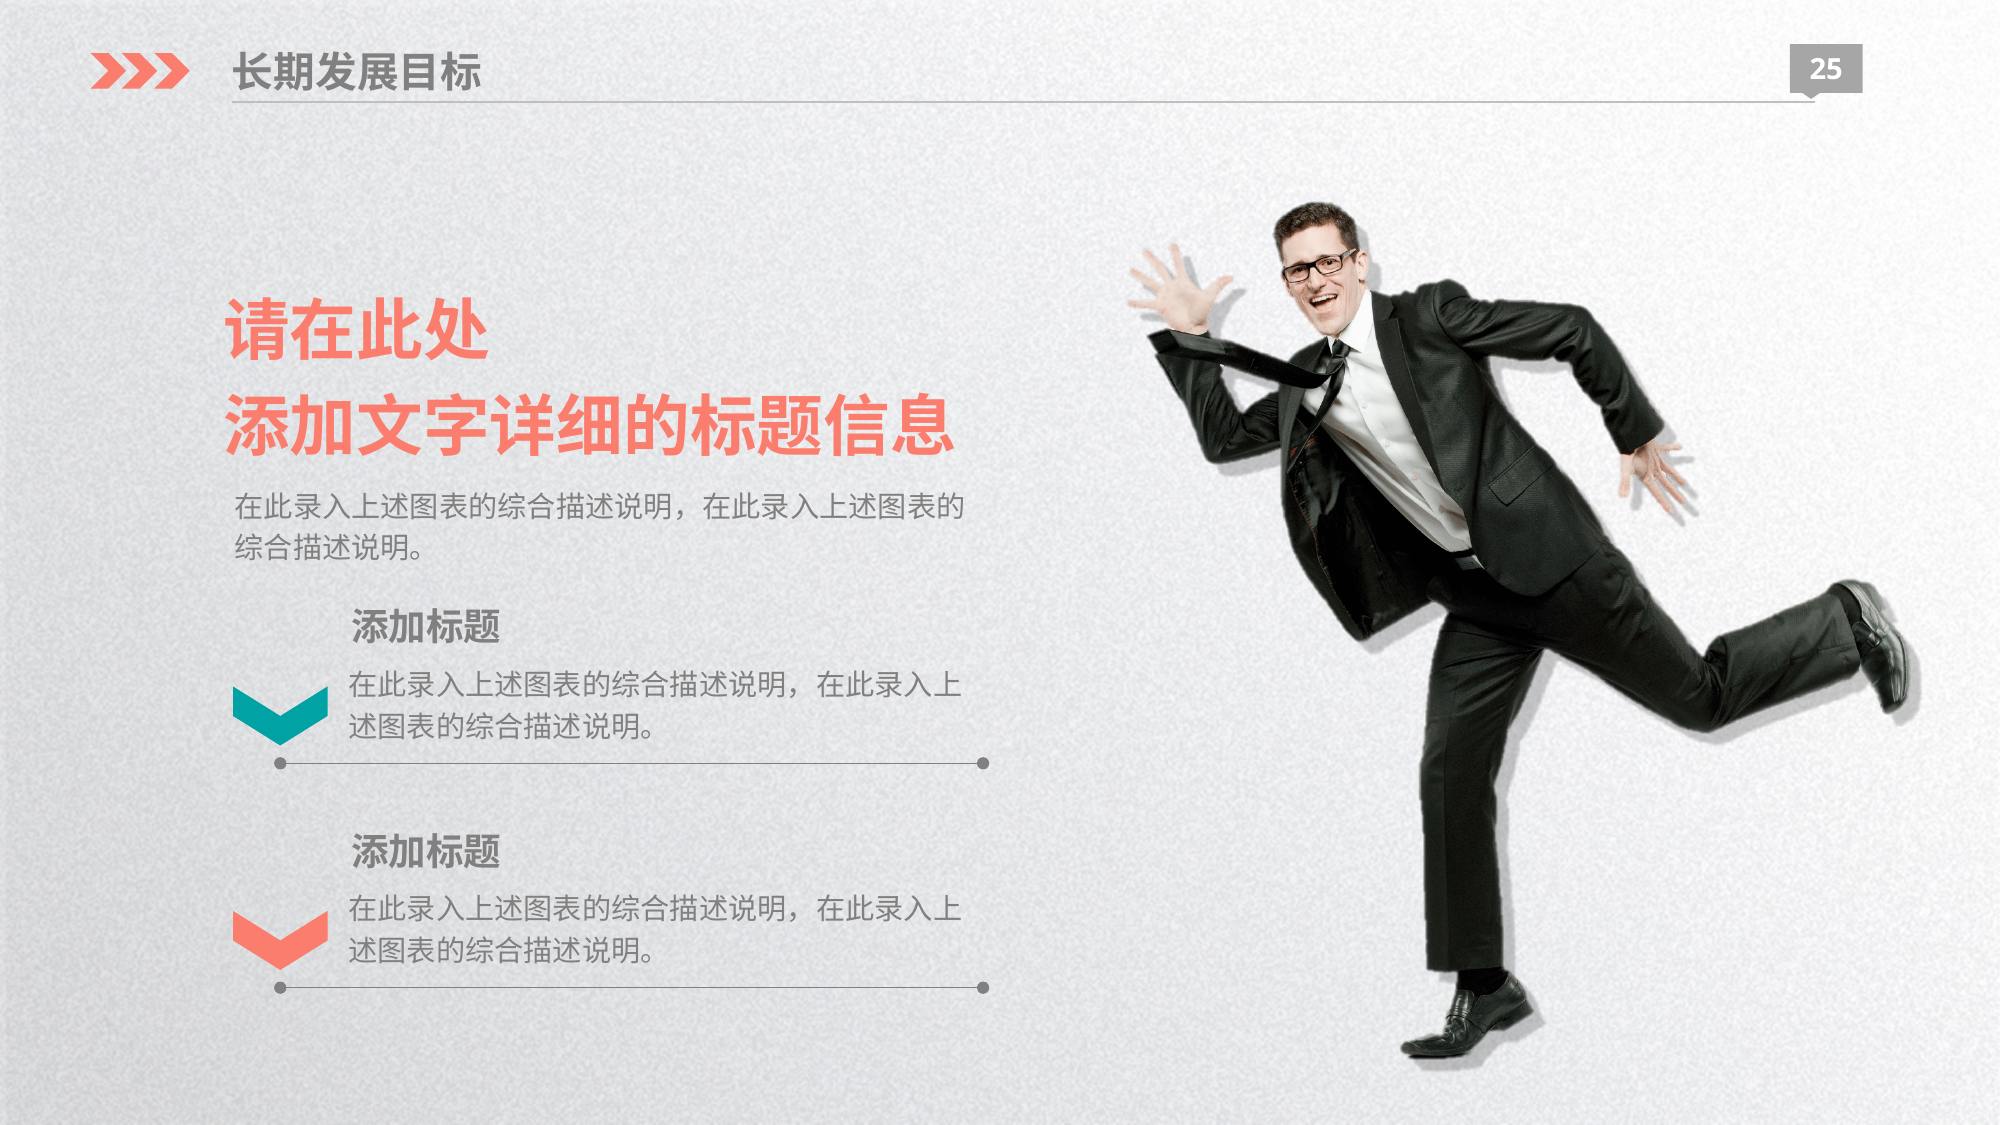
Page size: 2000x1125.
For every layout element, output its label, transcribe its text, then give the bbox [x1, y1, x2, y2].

text_box 25 [1789, 44, 1863, 92]
text_box 在此录入上述图表的综合描述说明，在此录入上述图表的综合描述说明。 [219, 473, 984, 573]
text_box [1787, 42, 1865, 101]
text_box 请在此处 添加文字详细的标题信息 [208, 264, 1093, 471]
text_box 在此录入上述图表的综合描述说明，在此录入上述图表的综合描述说明。 [333, 651, 1000, 751]
text_box 长期发展目标 [220, 39, 587, 102]
text_box 添加标题 [336, 820, 517, 875]
picture [0, 0, 2000, 1125]
text_box [230, 909, 330, 972]
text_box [90, 52, 191, 89]
text_box [230, 684, 330, 748]
text_box 添加标题 [336, 595, 517, 651]
text_box 在此录入上述图表的综合描述说明，在此录入上述图表的综合描述说明。 [333, 875, 1000, 975]
